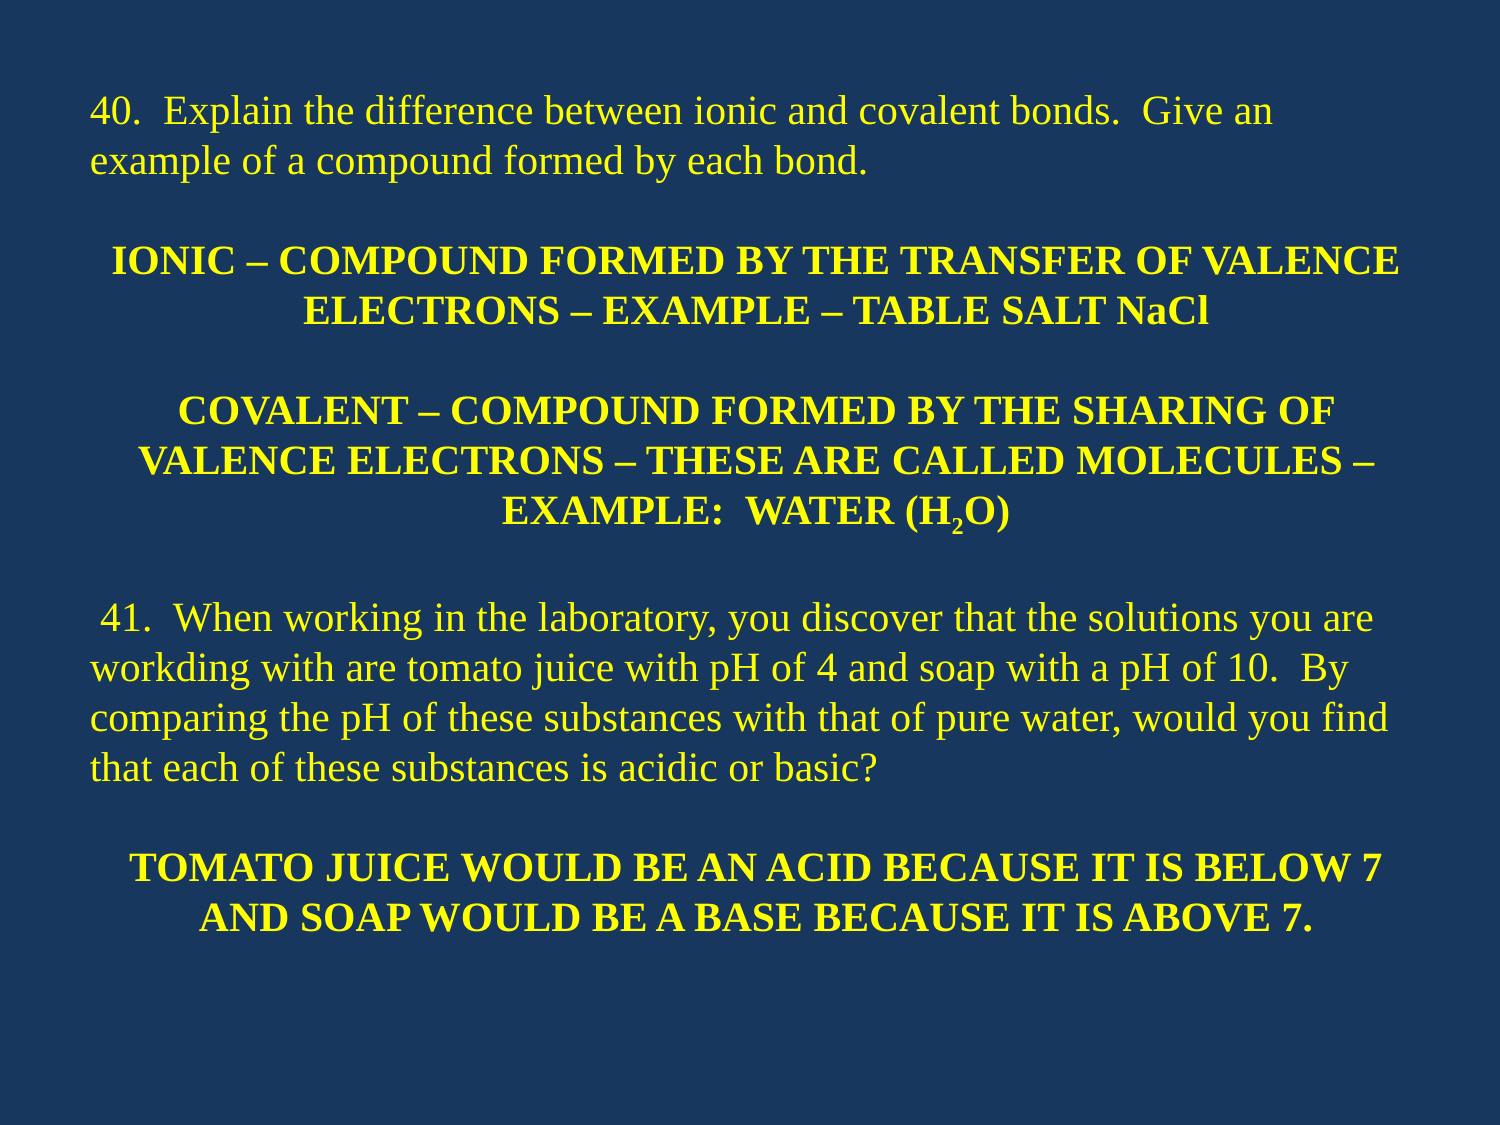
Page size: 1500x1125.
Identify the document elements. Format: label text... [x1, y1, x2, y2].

text_box 40. Explain the difference between ionic and covalent bonds. Give an example of a compound formed by each bond. IONIC – COMPOUND FORMED BY THE TRANSFER OF VALENCE ELECTRONS – EXAMPLE – TABLE SALT NaCl COVALENT – COMPOUND FORMED BY THE SHARING OF VALENCE ELECTRONS – THESE ARE CALLED MOLECULES – EXAMPLE: WATER (H2O) 41. When working in the laboratory, you discover that the solutions you are workding with are tomato juice with pH of 4 and soap with a pH of 10. By comparing the pH of these substances with that of pure water, would you find that each of these substances is acidic or basic? TOMATO JUICE WOULD BE AN ACID BECAUSE IT IS BELOW 7 AND SOAP WOULD BE A BASE BECAUSE IT IS ABOVE 7. [74, 75, 1438, 947]
